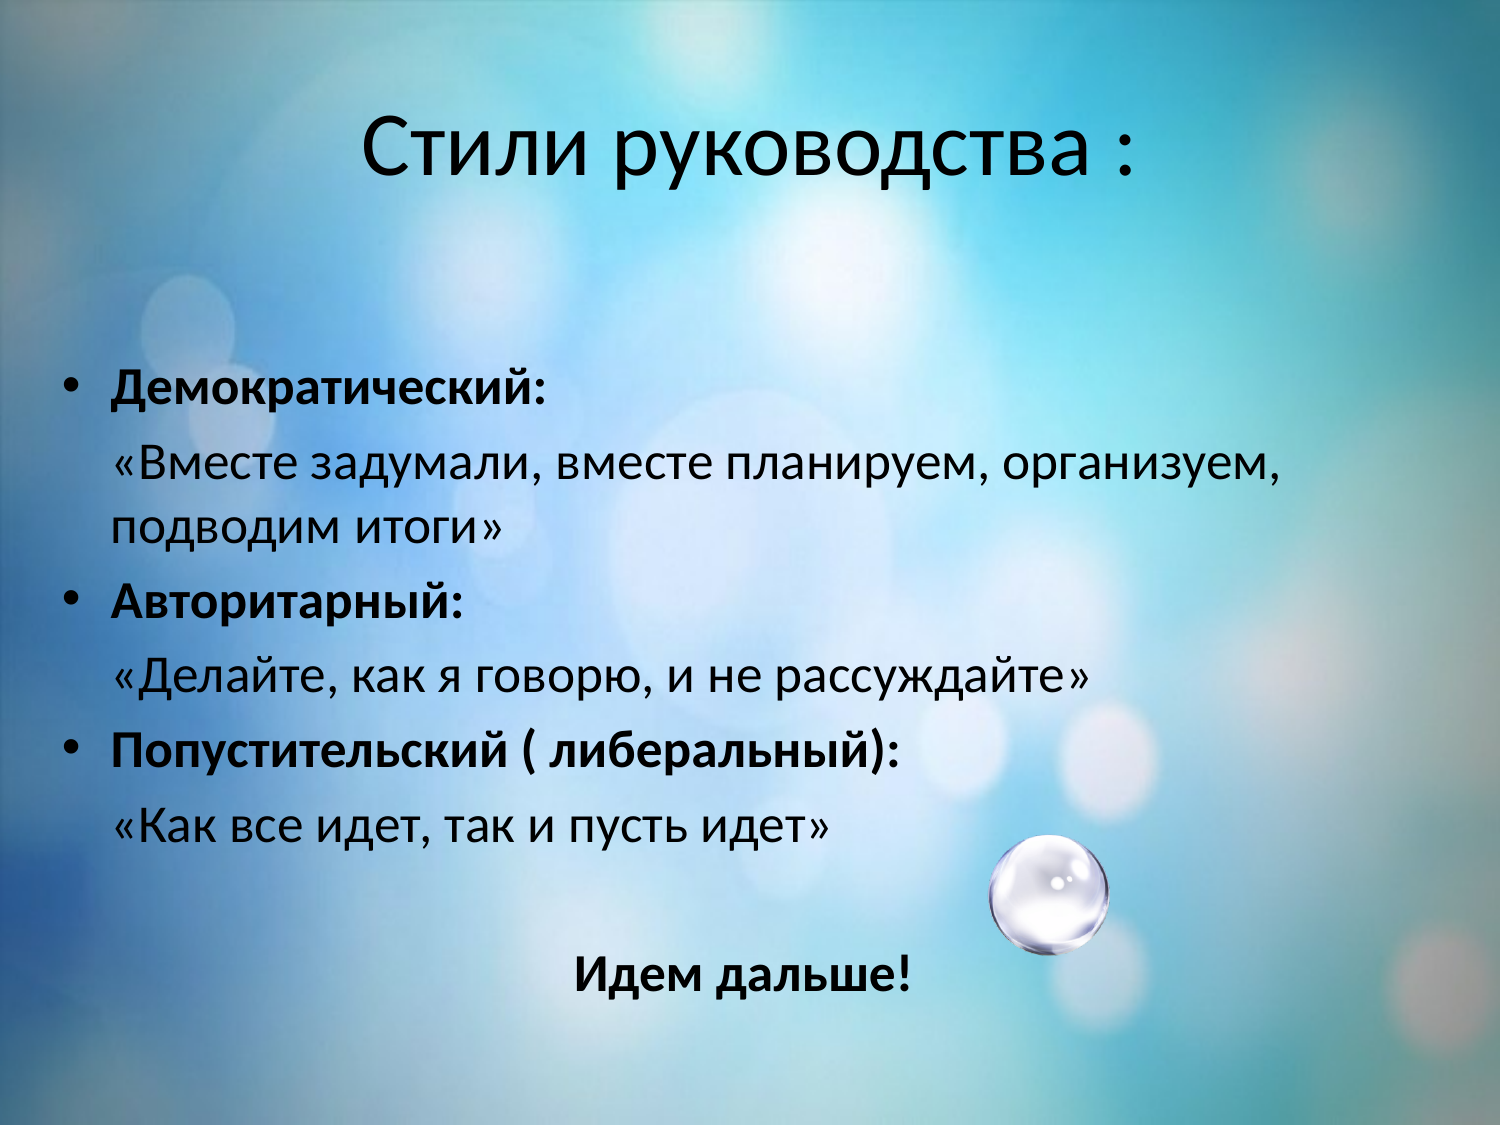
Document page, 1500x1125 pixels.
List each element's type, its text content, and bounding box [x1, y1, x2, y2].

title Стили руководства : [75, 45, 1425, 233]
list Демократический: «Вместе задумали, вместе планируем, организуем, подводим итоги» Авторитарный: «Делайте, как я говорю, и не рассуждайте» Попустительский ( либеральный): «Как все идет, так и пусть идет» Идем дальше! [46, 269, 1465, 1012]
picture [0, 0, 1500, 1125]
